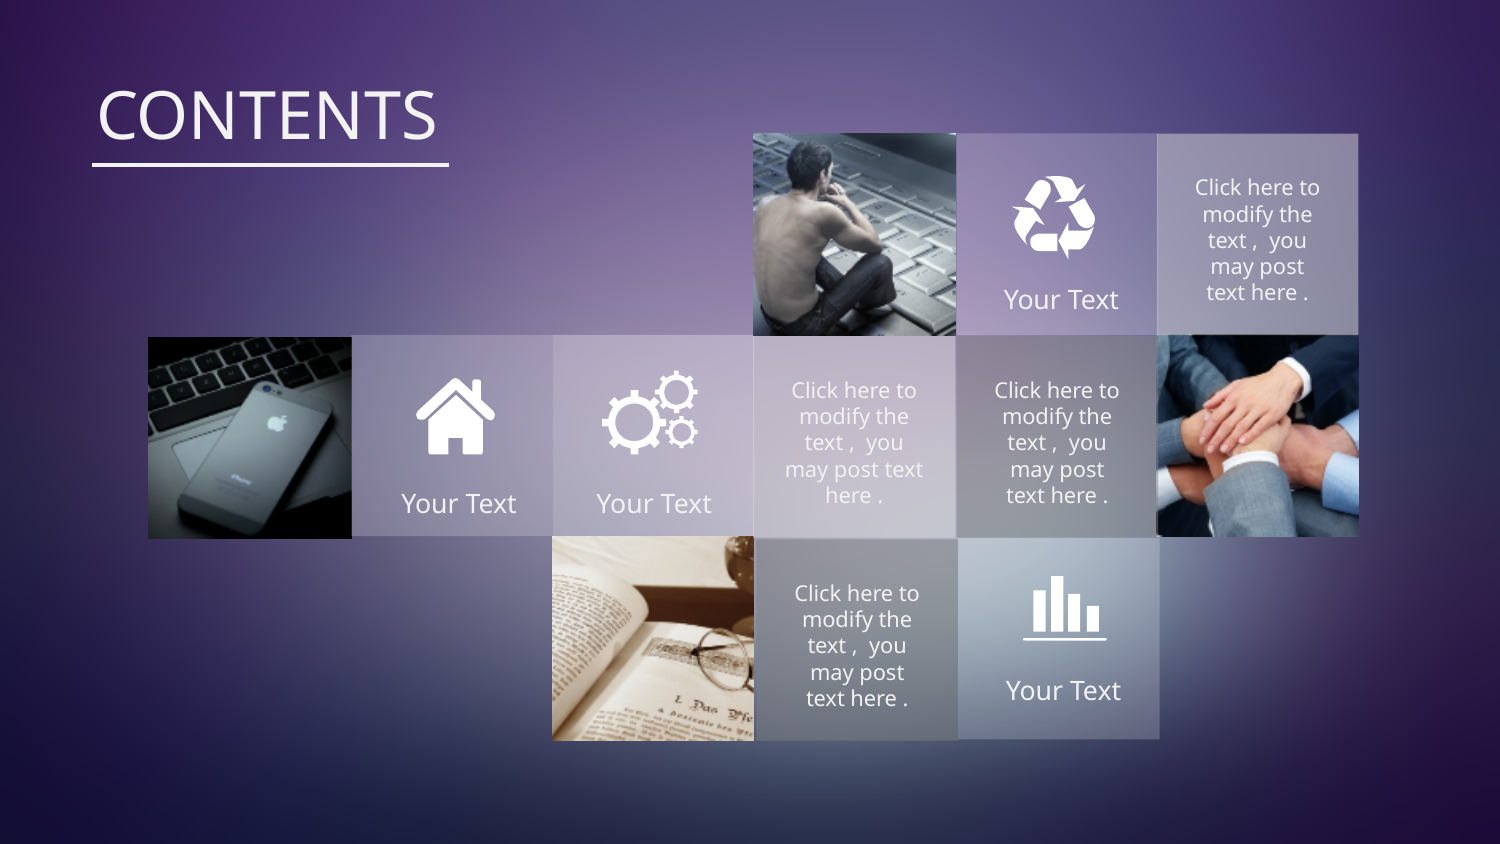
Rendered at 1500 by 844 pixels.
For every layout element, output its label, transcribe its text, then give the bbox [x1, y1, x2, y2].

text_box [1156, 133, 1359, 336]
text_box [958, 133, 1154, 334]
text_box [552, 334, 748, 537]
text_box CONTENTS [79, 67, 455, 159]
picture [0, 0, 1500, 844]
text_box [956, 335, 1159, 538]
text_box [756, 539, 959, 741]
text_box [351, 334, 551, 537]
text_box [962, 544, 1160, 740]
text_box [752, 335, 955, 538]
